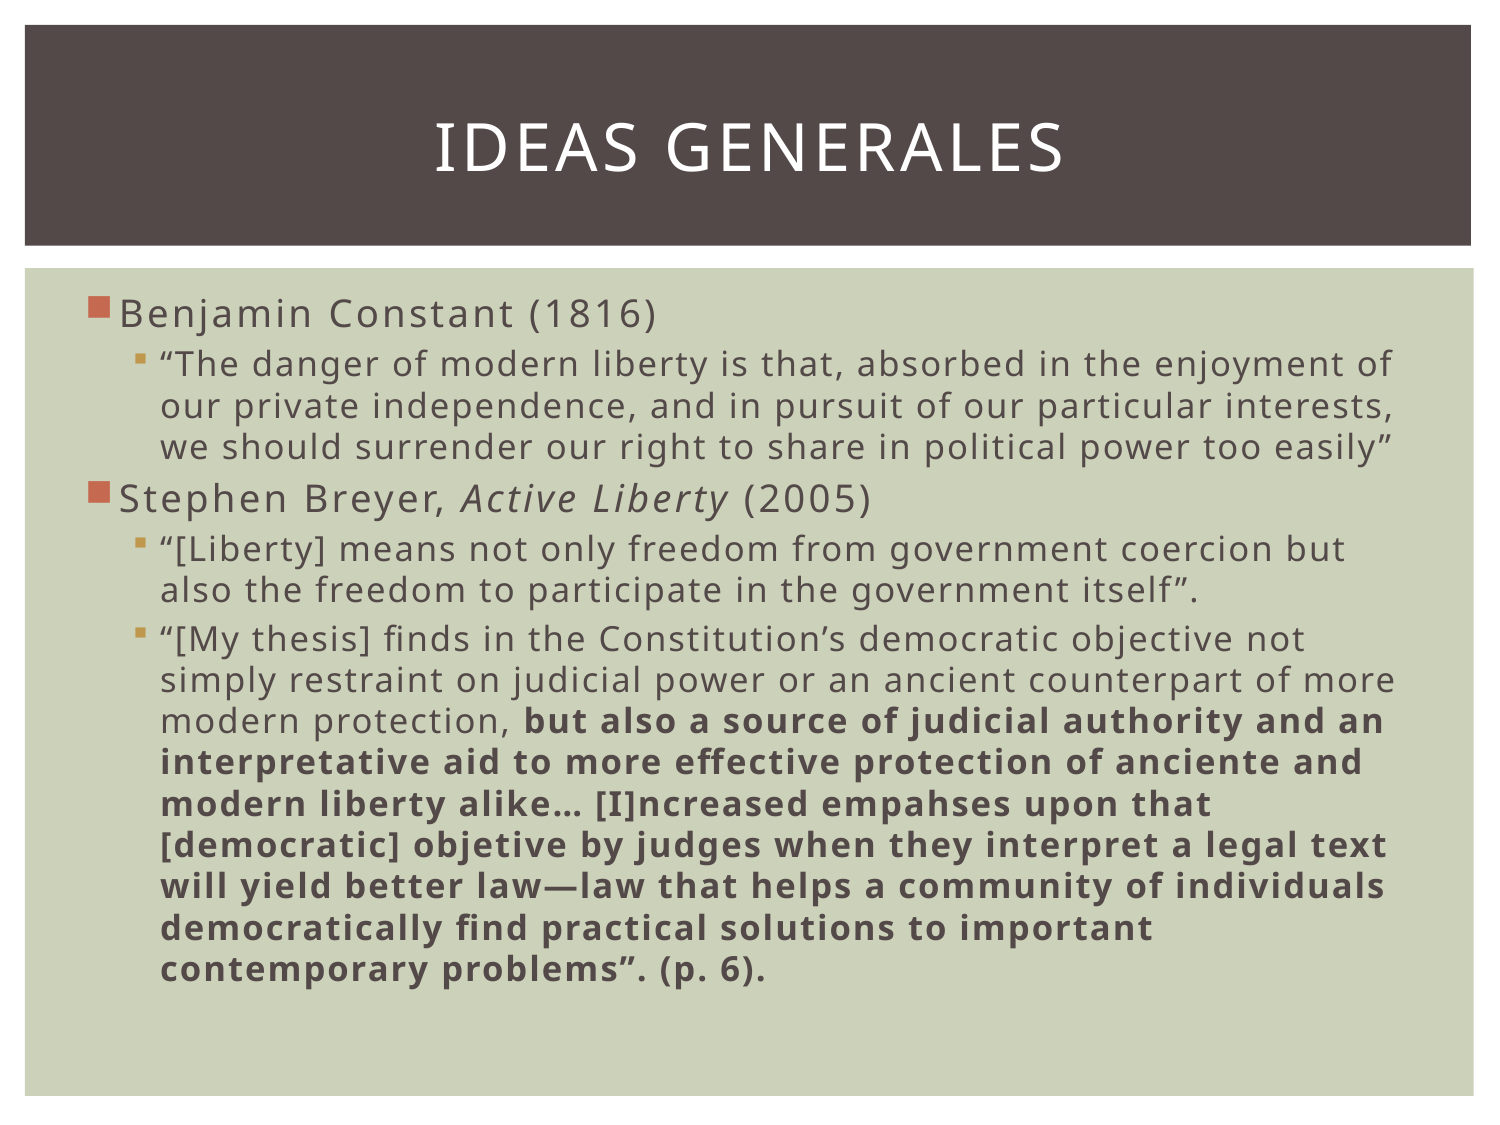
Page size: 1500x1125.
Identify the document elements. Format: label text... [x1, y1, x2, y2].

title IDEAS GENERALES [62, 58, 1438, 232]
list Benjamin Constant (1816) “The danger of modern liberty is that, absorbed in the enjoyment of our private independence, and in pursuit of our particular interests, we should surrender our right to share in political power too easily” Stephen Breyer, Active Liberty (2005) “[Liberty] means not only freedom from government coercion but also the freedom to participate in the government itself”. “[My thesis] finds in the Constitution’s democratic objective not simply restraint on judicial power or an ancient counterpart of more modern protection, but also a source of judicial authority and an interpretative aid to more effective protection of anciente and modern liberty alike… [I]ncreased empahses upon that [democratic] objetive by judges when they interpret a legal text will yield better law—law that helps a community of individuals democratically find practical solutions to important contemporary problems”. (p. 6). [62, 281, 1442, 1005]
